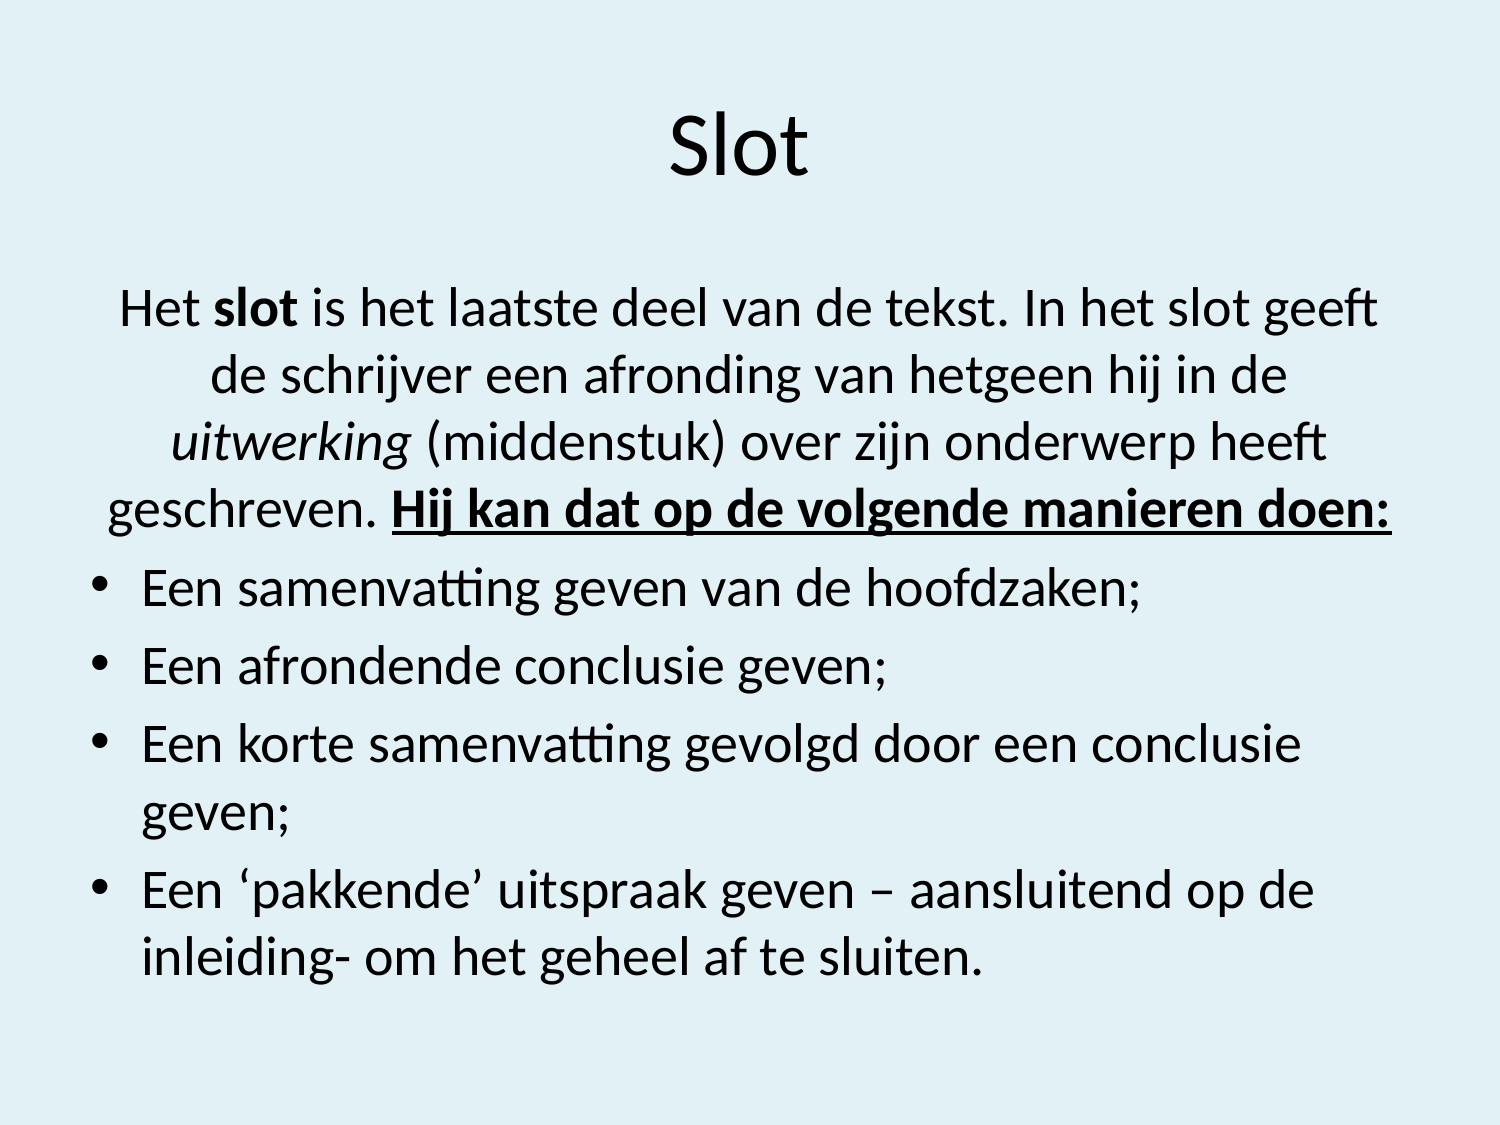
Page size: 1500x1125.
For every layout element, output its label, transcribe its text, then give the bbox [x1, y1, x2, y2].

title Slot [75, 45, 1425, 233]
list Het slot is het laatste deel van de tekst. In het slot geeft de schrijver een afronding van hetgeen hij in de uitwerking (middenstuk) over zijn onderwerp heeft geschreven. Hij kan dat op de volgende manieren doen: Een samenvatting geven van de hoofdzaken; Een afrondende conclusie geven; Een korte samenvatting gevolgd door een conclusie geven; Een ‘pakkende’ uitspraak geven – aansluitend op de inleiding- om het geheel af te sluiten. [75, 262, 1425, 1005]
